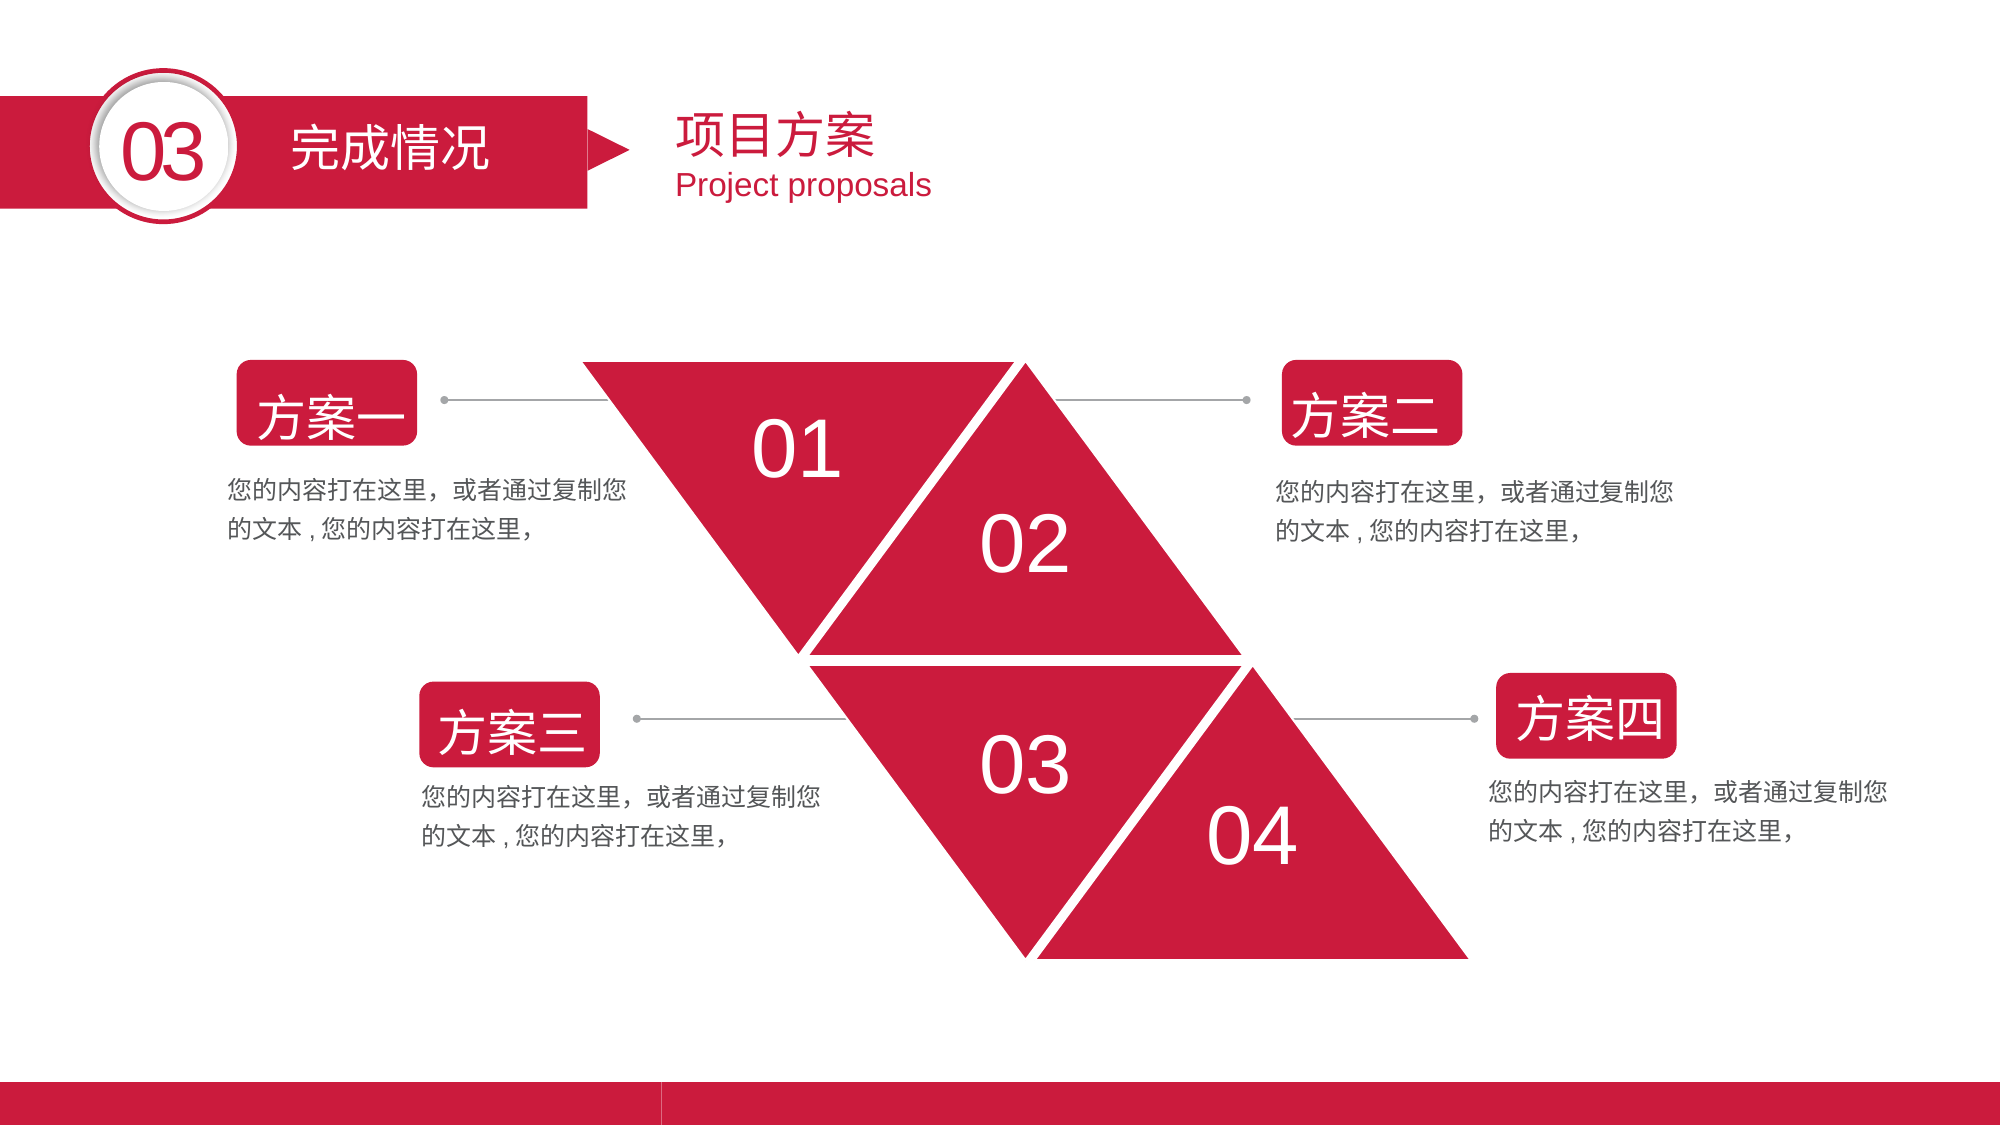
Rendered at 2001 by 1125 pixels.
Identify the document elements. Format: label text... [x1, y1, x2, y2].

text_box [633, 715, 807, 722]
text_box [441, 397, 580, 403]
text_box 您的内容打在这里，或者通过复制您的文本,您的内容打在这里， [406, 765, 807, 858]
text_box 您的内容打在这里，或者通过复制您的文本,您的内容打在这里， [1260, 460, 1697, 553]
text_box 您的内容打在这里，或者通过复制您的文本,您的内容打在这里， [1473, 760, 1910, 853]
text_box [0, 96, 87, 209]
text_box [1471, 715, 1478, 722]
text_box 项目方案 Project proposals [660, 96, 1101, 211]
text_box [1330, 1081, 2000, 1125]
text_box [236, 356, 436, 446]
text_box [1275, 354, 1470, 446]
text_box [807, 360, 1244, 657]
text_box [87, 70, 252, 222]
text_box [419, 671, 617, 768]
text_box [807, 664, 1034, 961]
text_box 您的内容打在这里，或者通过复制您的文本,您的内容打在这里， [213, 457, 580, 551]
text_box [252, 96, 630, 209]
text_box [0, 1081, 661, 1125]
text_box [580, 360, 807, 657]
text_box [661, 1081, 1330, 1125]
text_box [1034, 664, 1471, 961]
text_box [1496, 657, 1695, 759]
